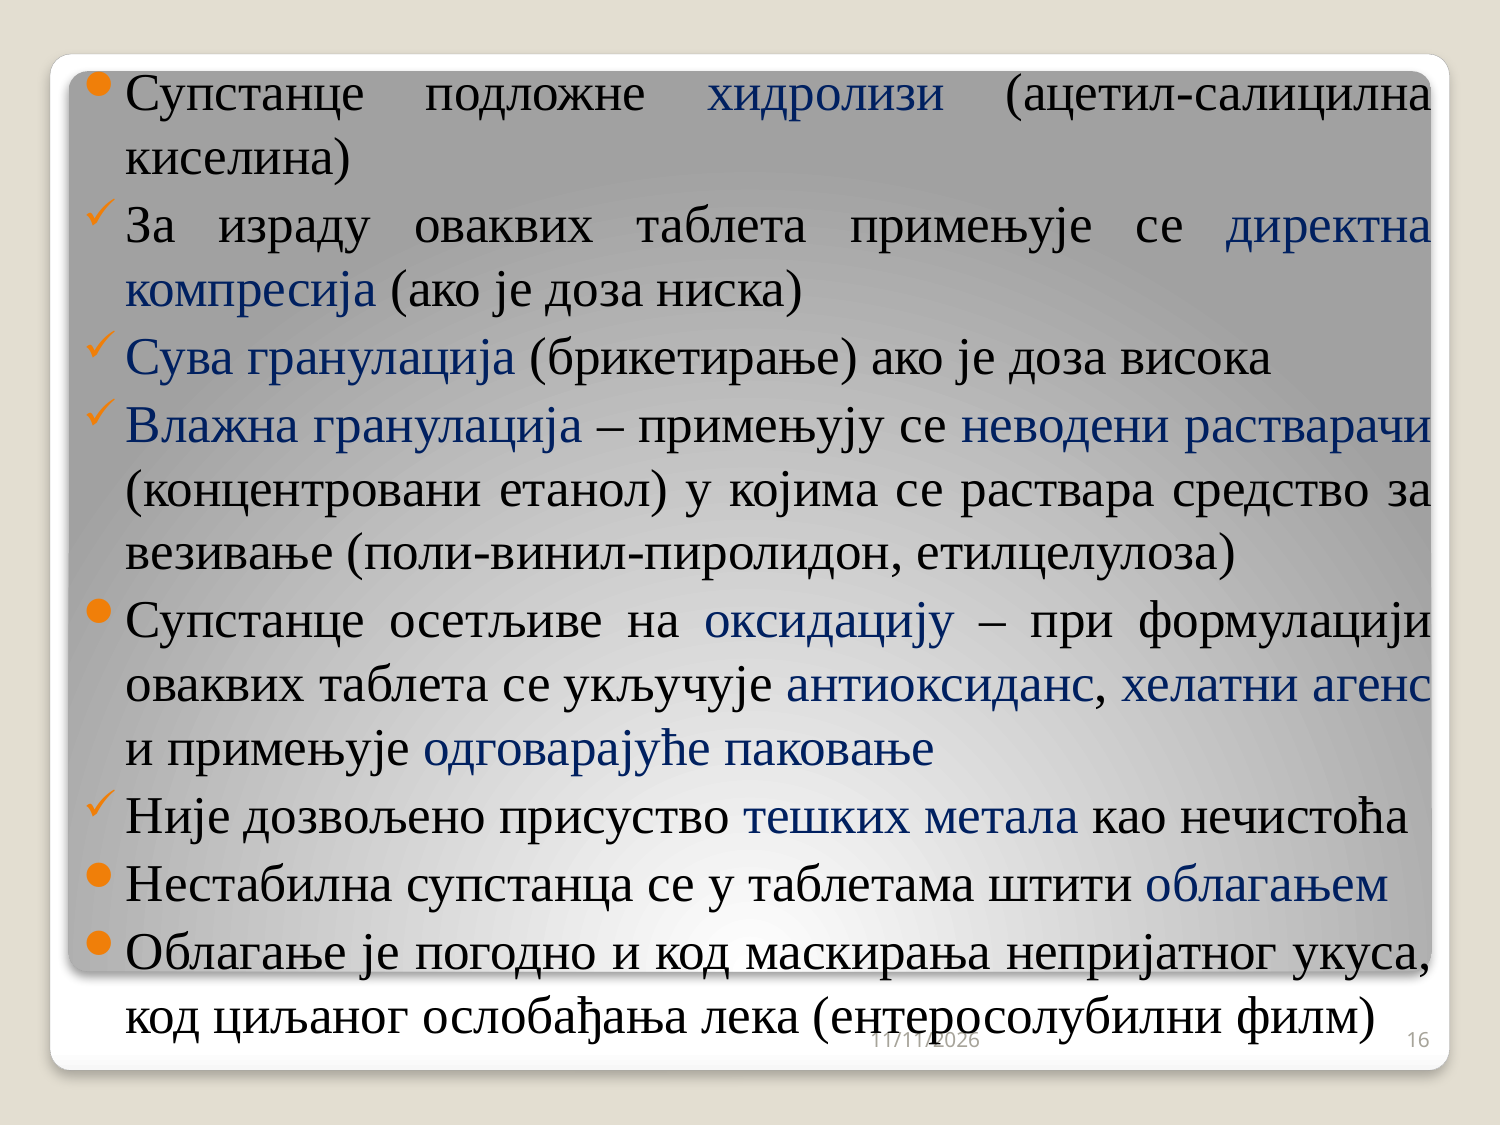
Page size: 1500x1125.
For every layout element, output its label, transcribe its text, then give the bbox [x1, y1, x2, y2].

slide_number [619, 1002, 995, 1063]
slide_number 16 [1369, 1002, 1445, 1063]
list Супстанце подложне хидролизи (ацетил-салицилна киселина) За израду оваквих таблета примењује се директна компресија (ако је доза ниска) Сува гранулација (брикетирање) ако је доза висока Влажна гранулација – примењују се неводени растварачи (концентровани етанол) у којима се раствара средство за везивање (поли-винил-пиролидон, етилцелулоза) Супстанце осетљиве на оксидацију – при формулацији оваквих таблета се укључује антиоксиданс, хелатни агенс и примењује одговарајуће паковање Није дозвољено присуство тешких метала као нечистоћа Нестабилна супстанца се у таблетама штити облагањем Облагање је погодно и код маскирања непријатног укуса, код циљаног ослобађања лека (ентеросолубилни филм) [53, 42, 1447, 1071]
